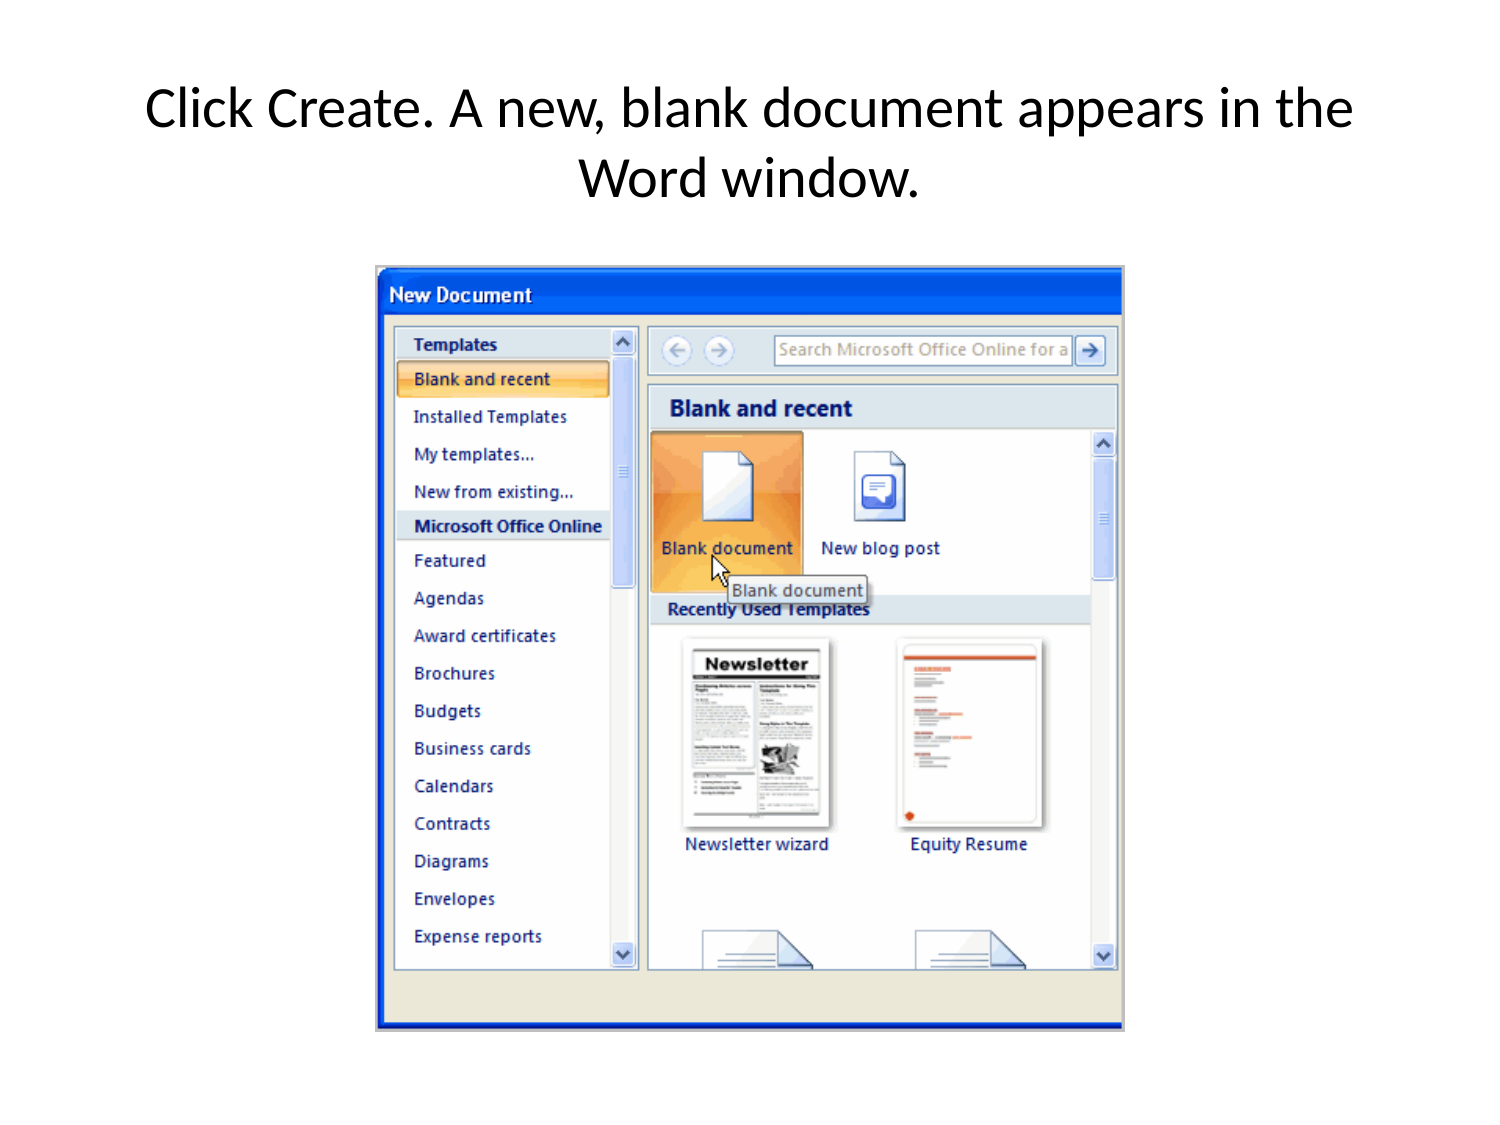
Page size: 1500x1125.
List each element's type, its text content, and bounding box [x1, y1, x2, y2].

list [375, 265, 1125, 1032]
title Click Create. A new, blank document appears in the Word window. [75, 45, 1425, 233]
